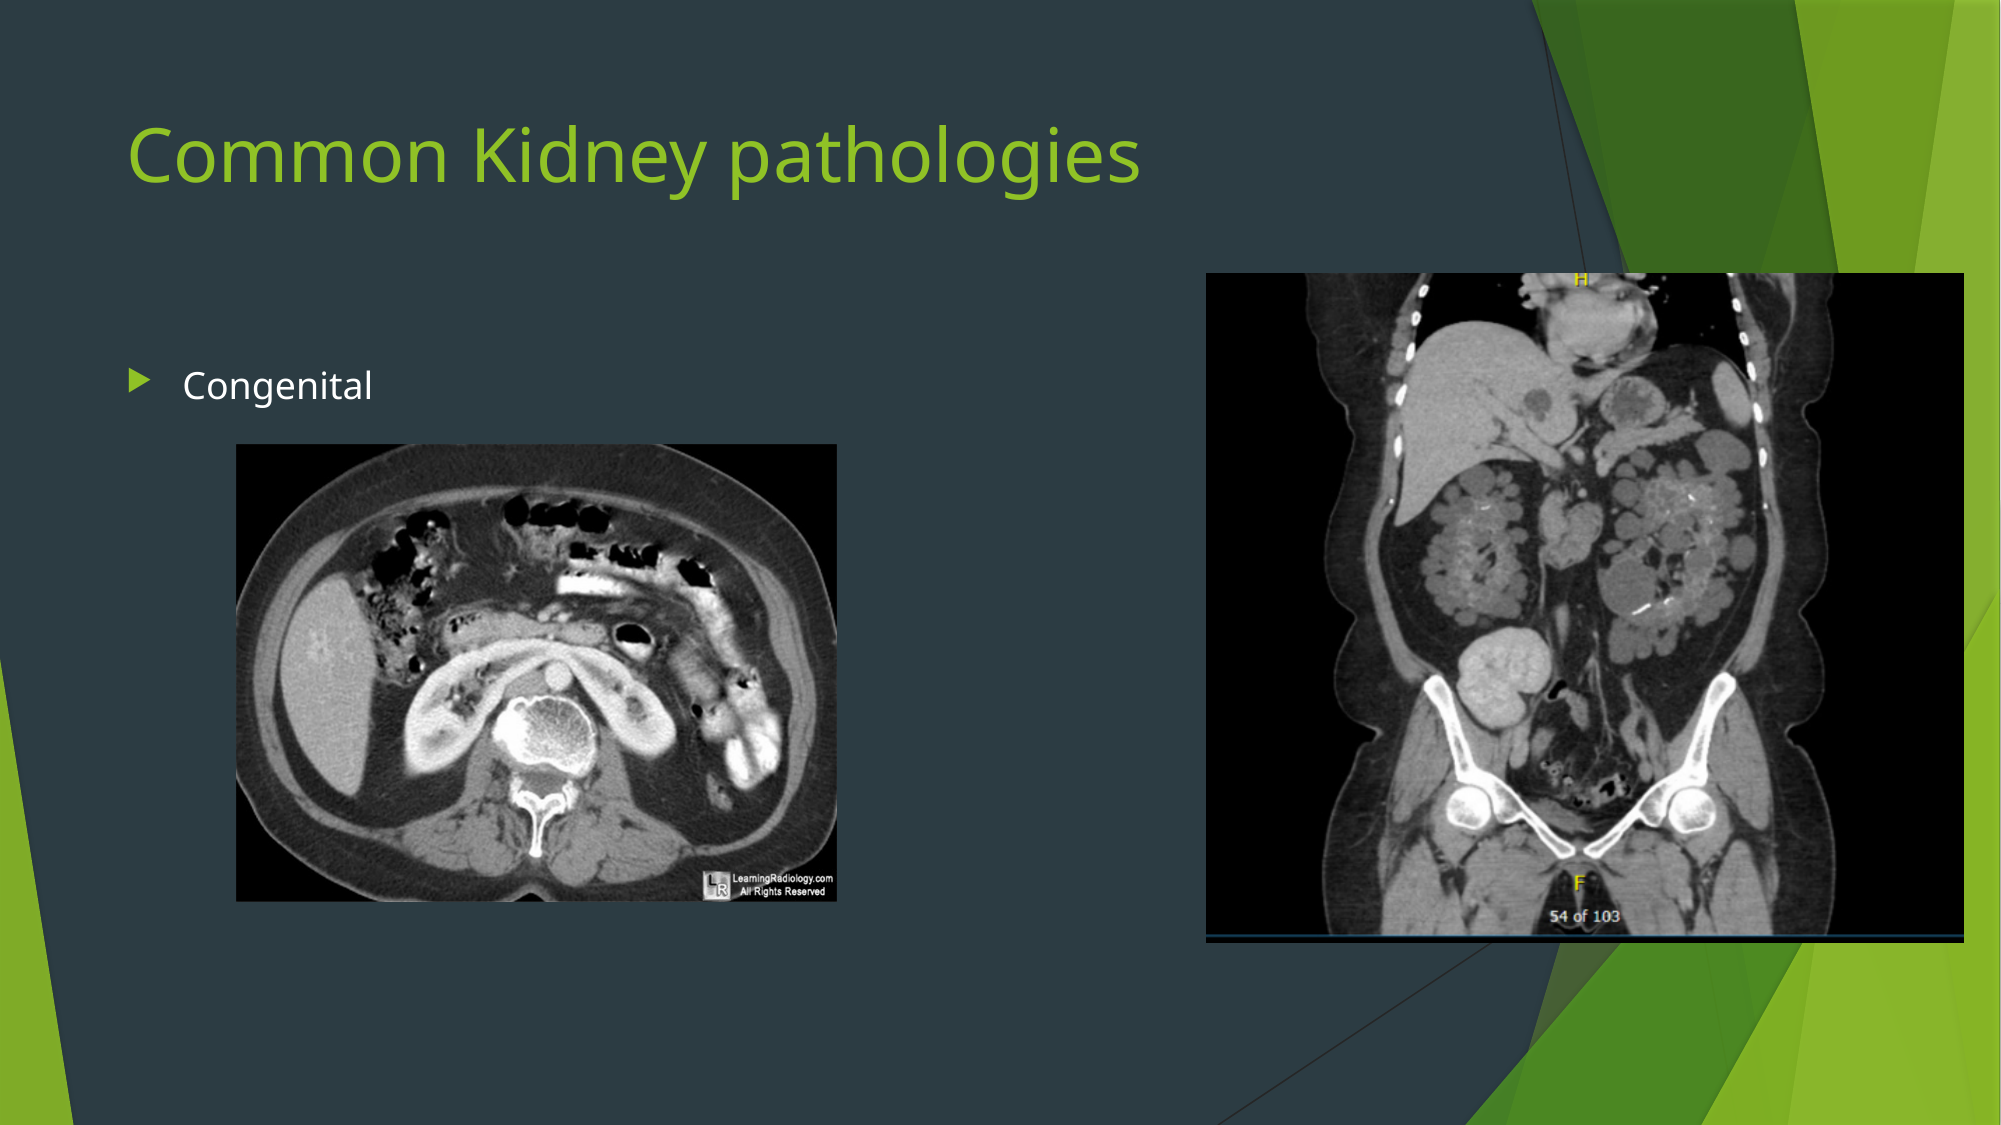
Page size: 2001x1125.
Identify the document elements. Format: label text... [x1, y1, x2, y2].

picture [235, 443, 837, 902]
list Congenital [111, 354, 1522, 992]
picture [1206, 272, 1964, 944]
title Common Kidney pathologies [111, 99, 1522, 317]
